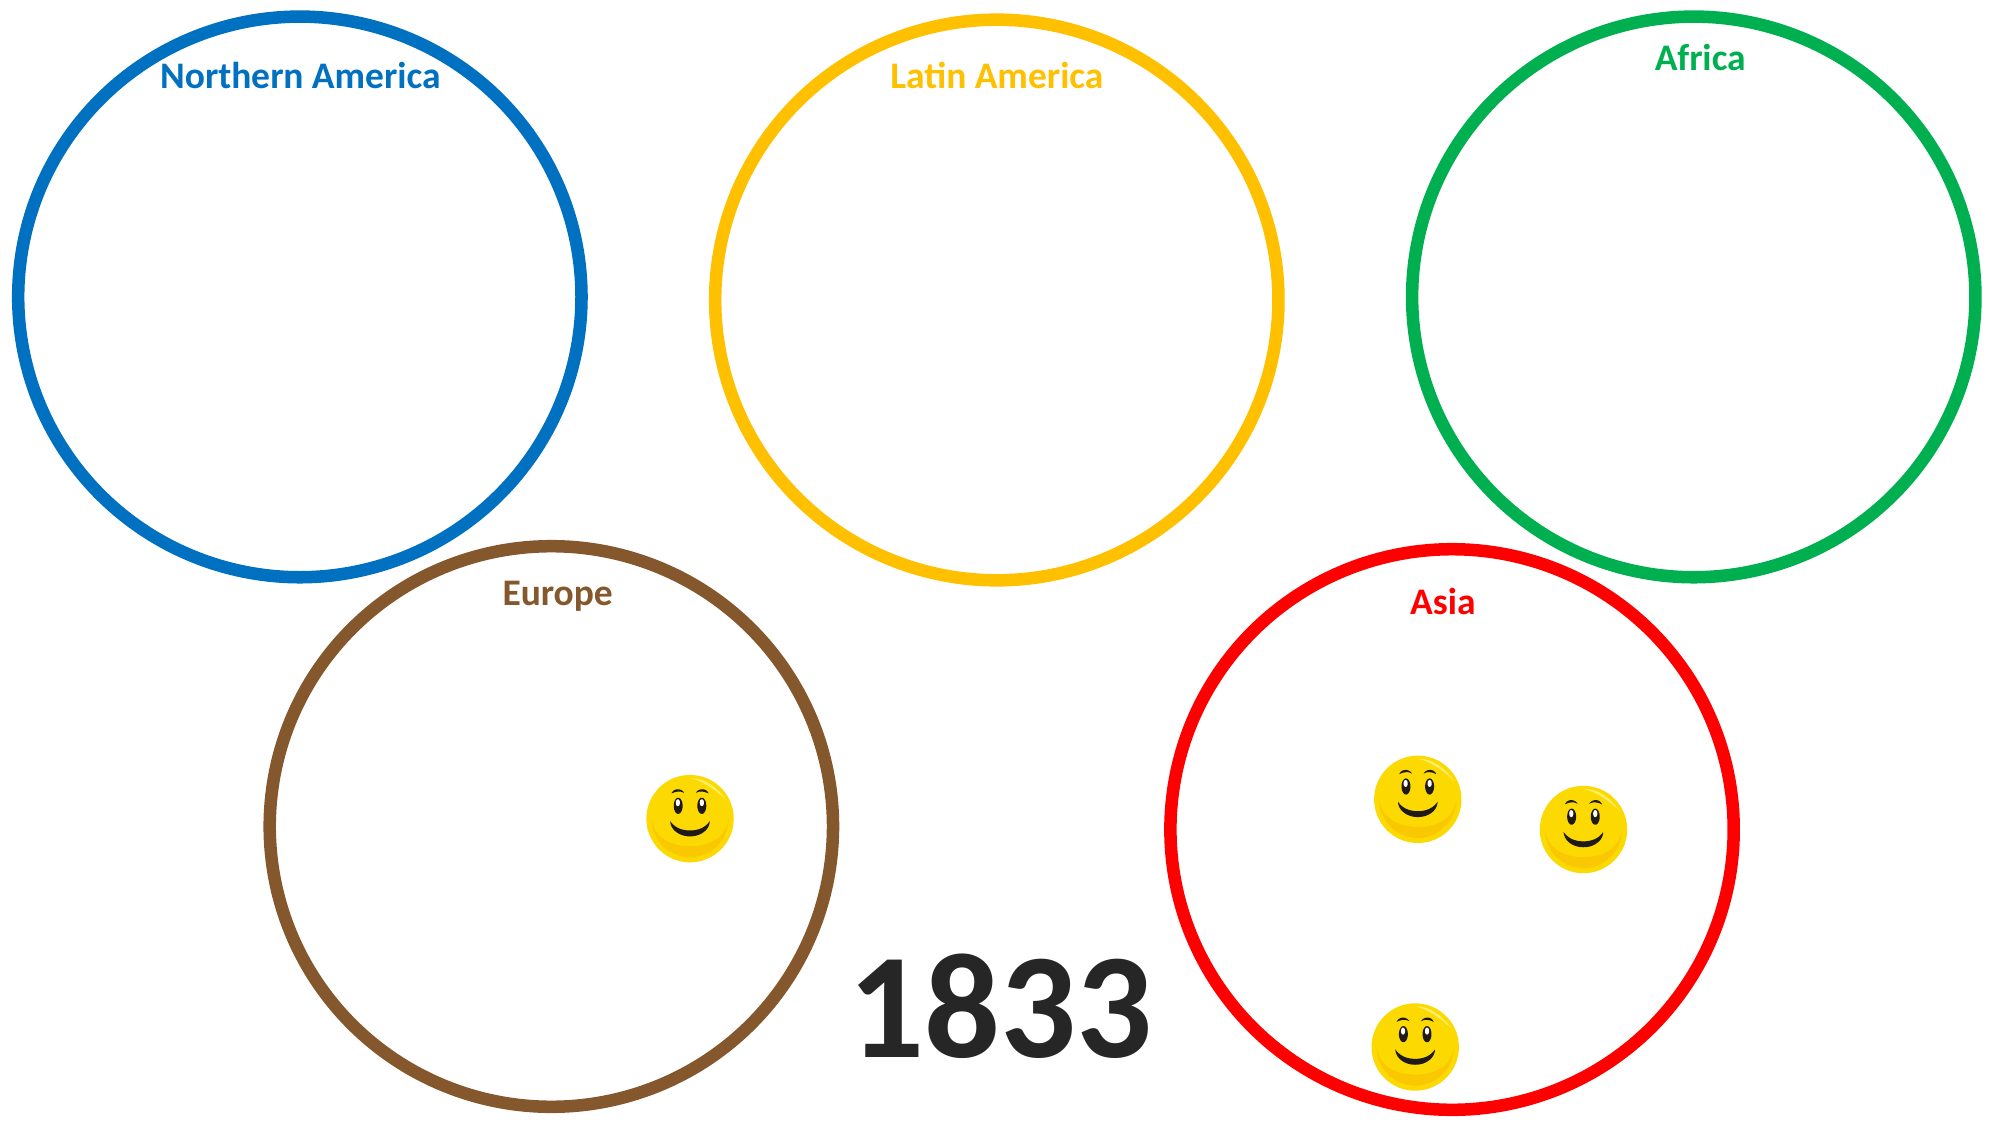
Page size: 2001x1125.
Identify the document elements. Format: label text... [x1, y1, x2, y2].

text_box [1169, 548, 1735, 1111]
text_box Africa [1640, 25, 1788, 86]
text_box [178, 15, 422, 43]
text_box Asia [1395, 569, 1493, 630]
picture [1539, 785, 1628, 874]
text_box [1411, 15, 1977, 579]
picture [1374, 755, 1462, 843]
text_box [881, 18, 1112, 43]
text_box Europe [488, 560, 647, 621]
text_box 1833 [820, 900, 1181, 1095]
text_box Latin America [875, 43, 1122, 104]
text_box [714, 46, 1280, 582]
picture [646, 774, 734, 863]
picture [1371, 1003, 1459, 1091]
text_box Northern America [145, 43, 497, 104]
text_box [17, 61, 583, 579]
text_box [268, 545, 835, 1108]
